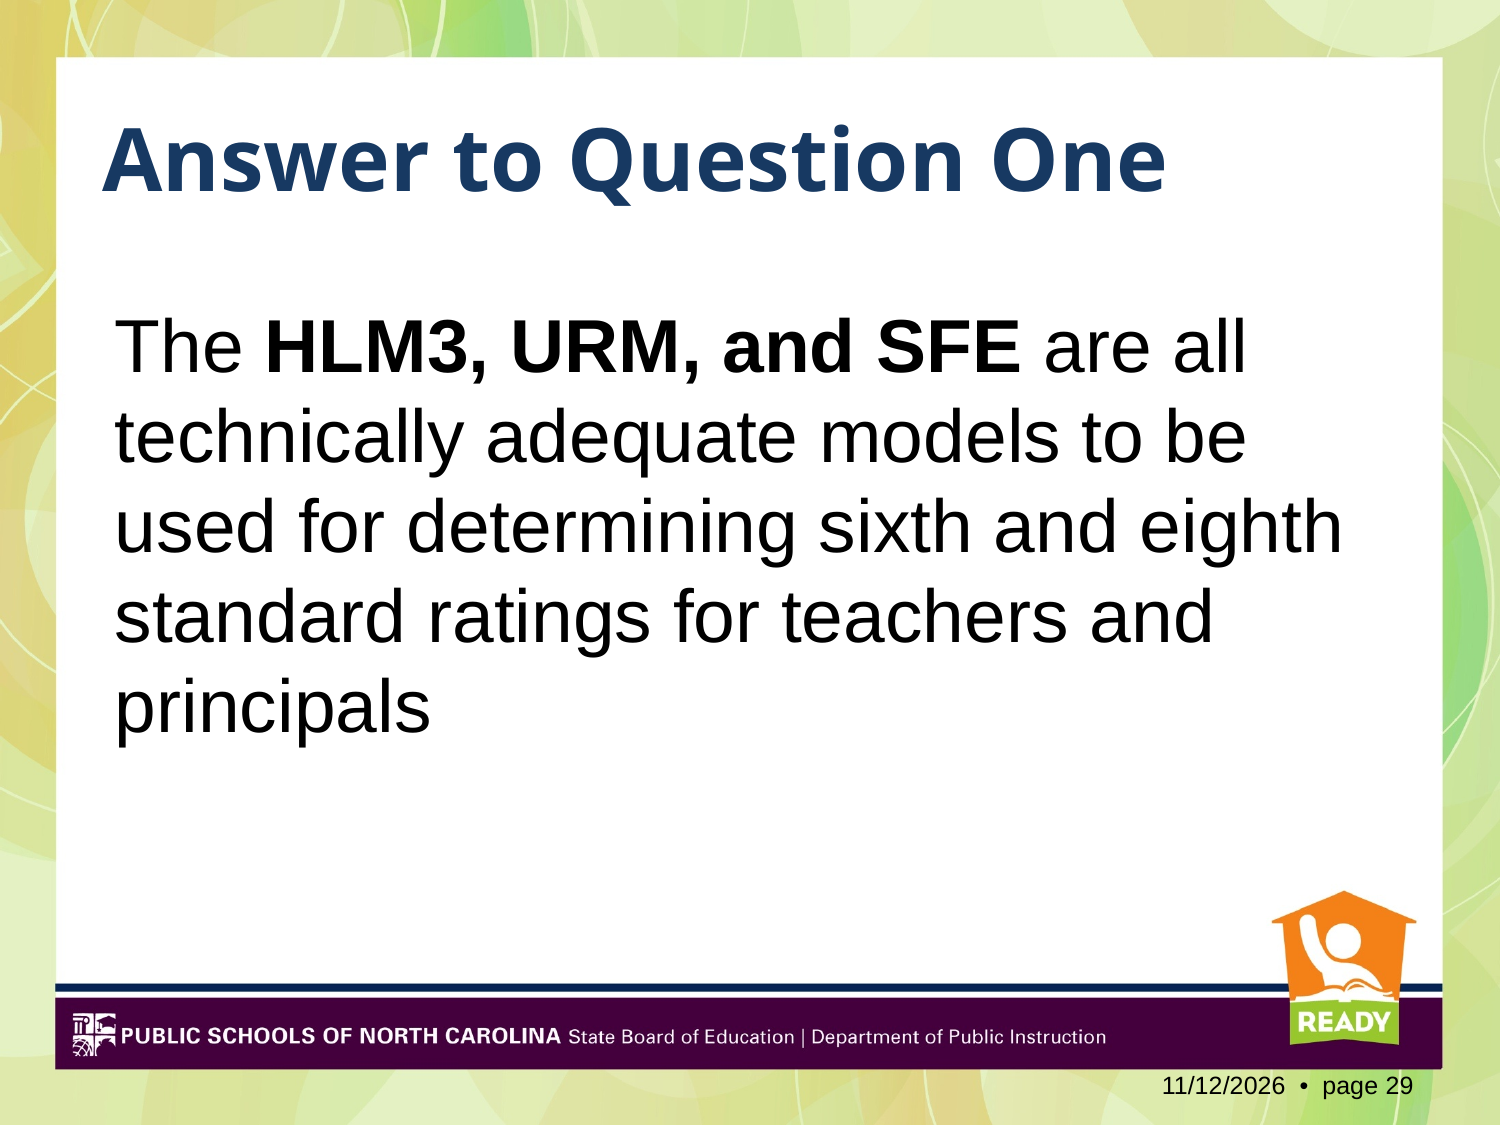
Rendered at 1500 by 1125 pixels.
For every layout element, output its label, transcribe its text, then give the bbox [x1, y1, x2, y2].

picture [0, 0, 1500, 1125]
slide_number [1147, 1062, 1460, 1122]
text_box The HLM3, URM, and SFE are all technically adequate models to be used for determining sixth and eighth standard ratings for teachers and principals [99, 239, 1425, 960]
title Answer to Question One [87, 87, 1413, 225]
